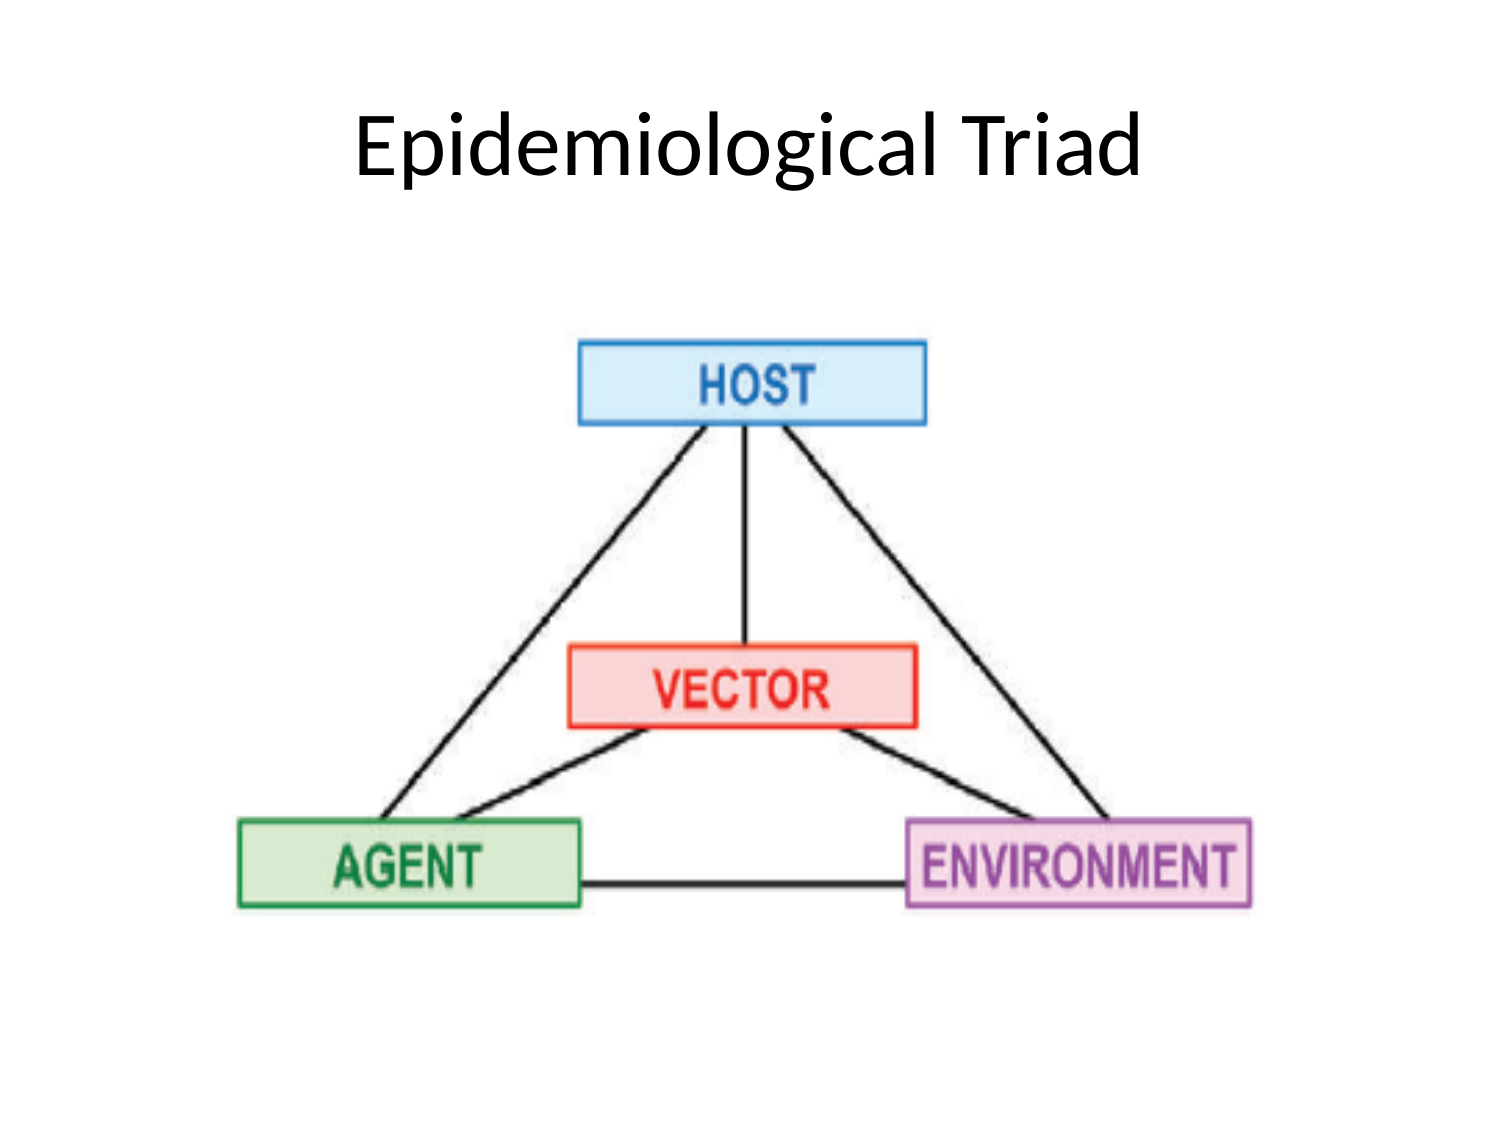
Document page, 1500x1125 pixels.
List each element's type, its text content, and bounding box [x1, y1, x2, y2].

title Epidemiological Triad [75, 45, 1425, 233]
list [207, 287, 1283, 938]
